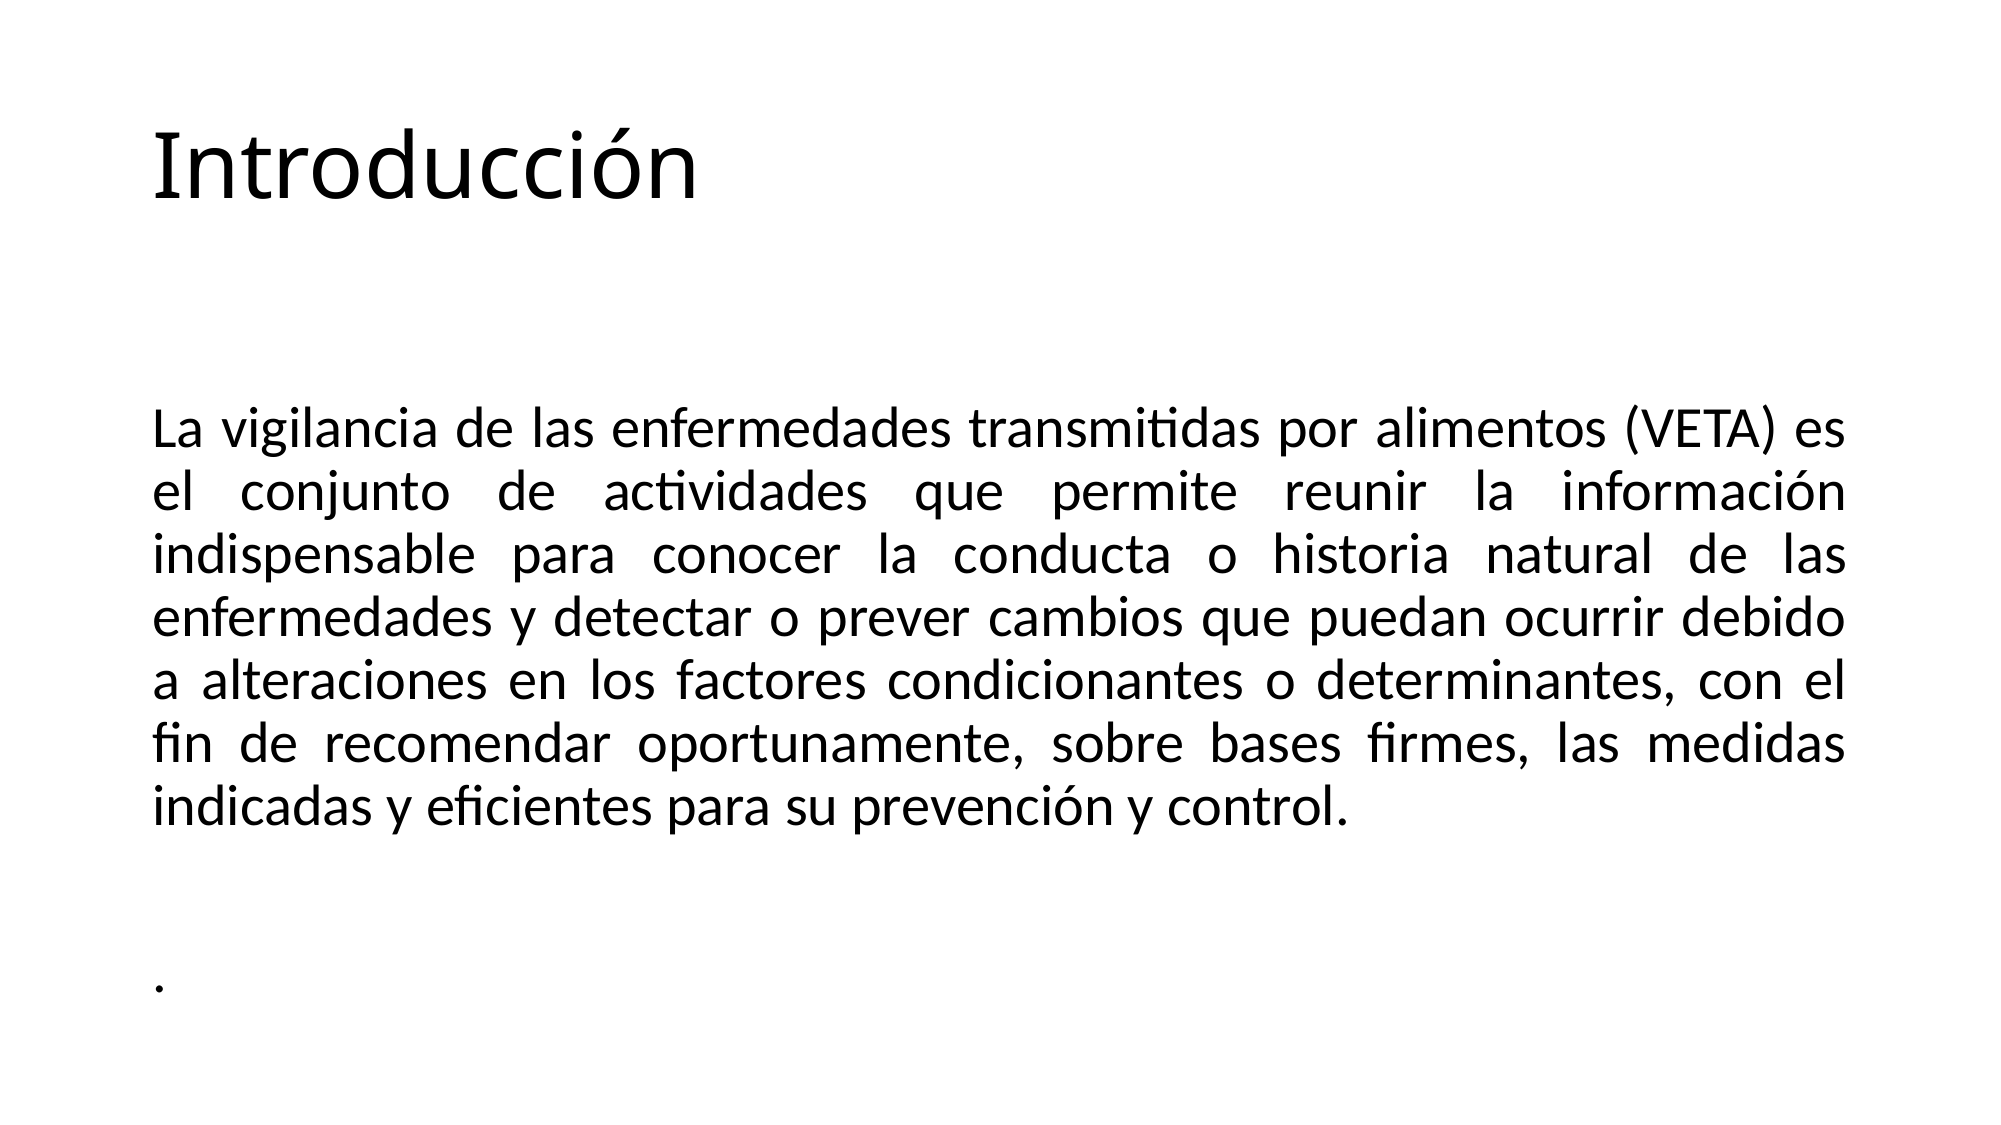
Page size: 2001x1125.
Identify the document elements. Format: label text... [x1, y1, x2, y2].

title Introducción [137, 59, 1863, 278]
list La vigilancia de las enfermedades transmitidas por alimentos (VETA) es el conjunto de actividades que permite reunir la información indispensable para conocer la conducta o historia natural de las enfermedades y detectar o prever cambios que puedan ocurrir debido a alteraciones en los factores condicionantes o determinantes, con el fin de recomendar oportunamente, sobre bases firmes, las medidas indicadas y eficientes para su prevención y control. . [137, 299, 1863, 1014]
